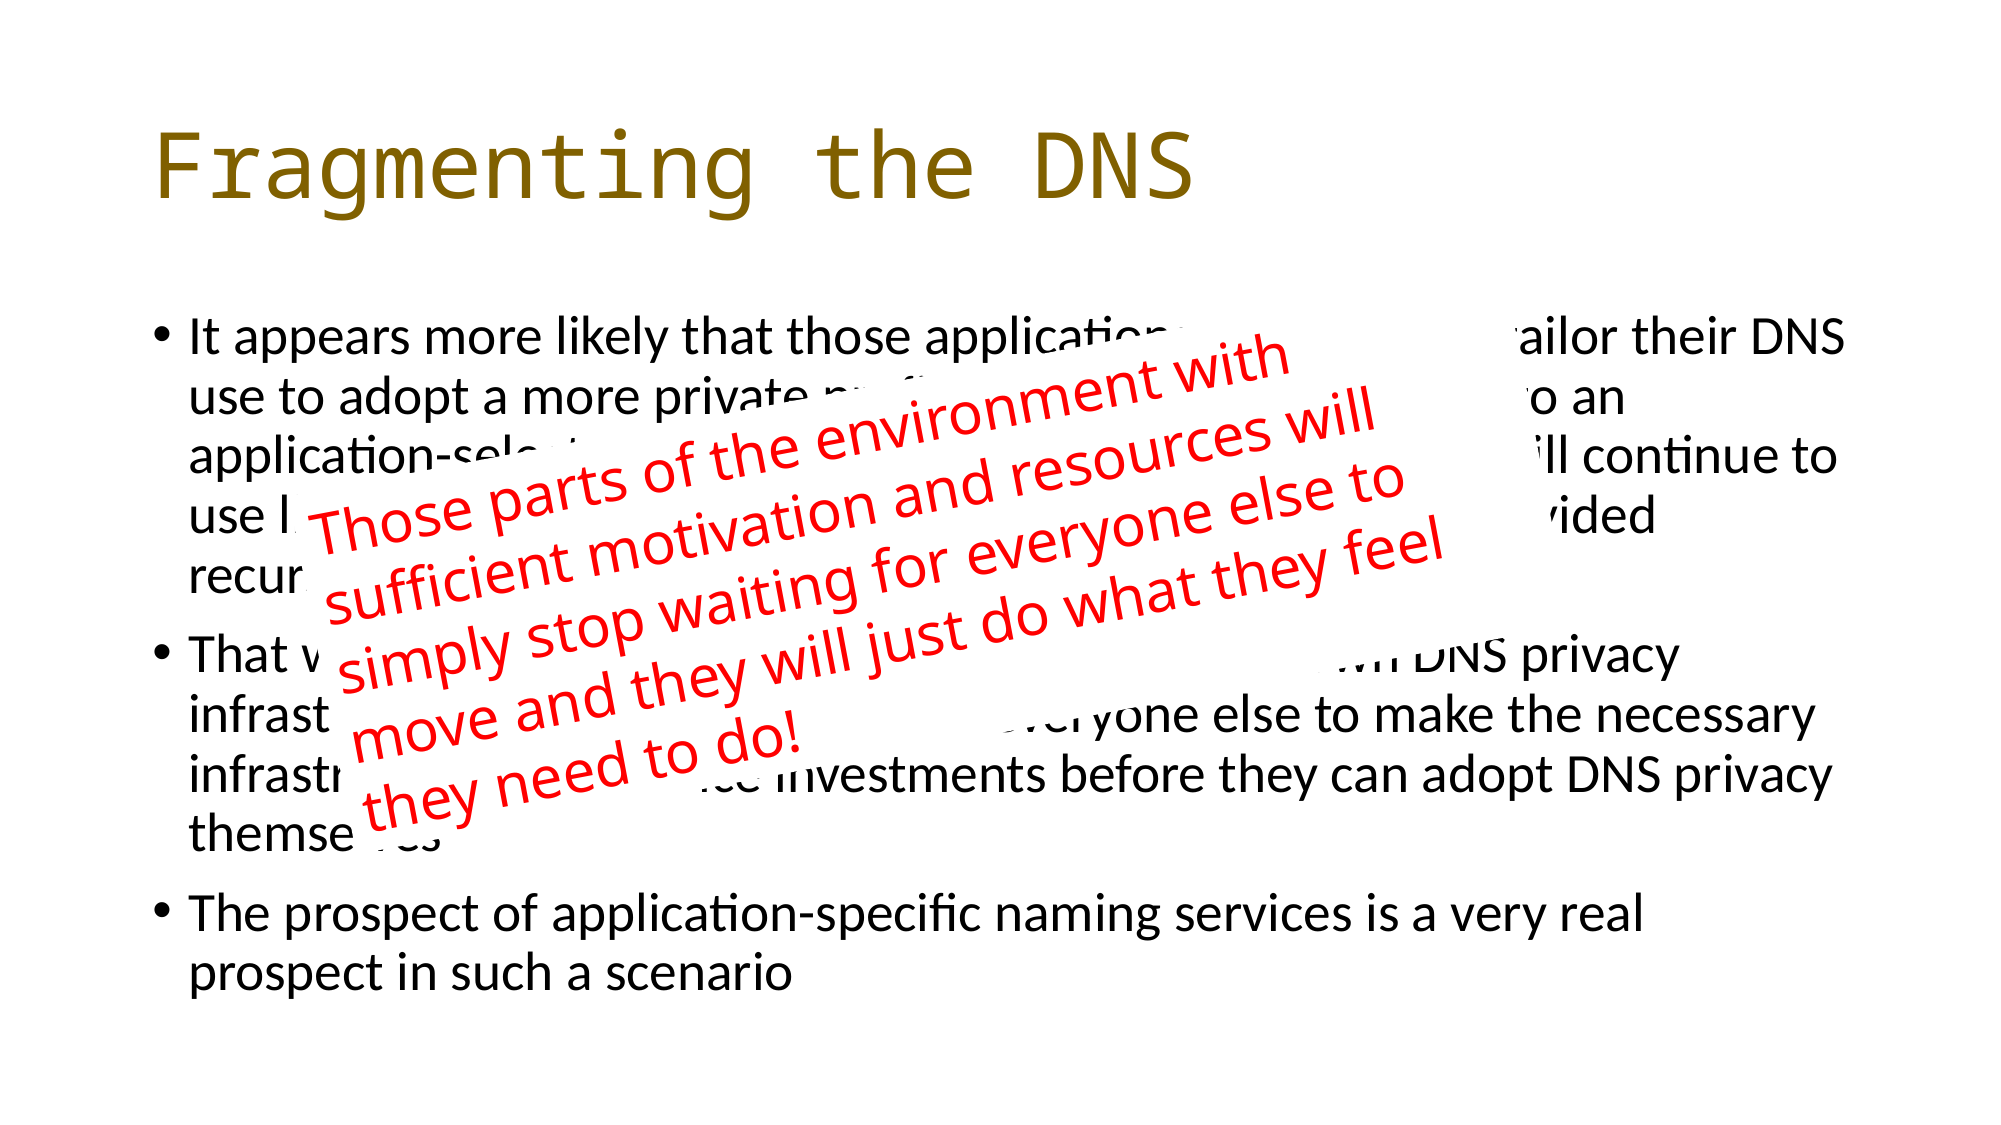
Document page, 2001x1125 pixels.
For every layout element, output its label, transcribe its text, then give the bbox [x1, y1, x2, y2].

title Fragmenting the DNS [137, 59, 1863, 278]
text_box Those parts of the environment with sufficient motivation and resources will simply stop waiting for everyone else to move and they will just do what they feel they need to do! [288, 266, 1572, 855]
list It appears more likely that those applications who want to tailor their DNS use to adopt a more private profile will hive off to use DoH to an application-selected DNS service, while the platform itself will continue to use libraries that will default to DNS over UDP to the ISP-provided recursive DNS resolver That way the application’s ecosystem can fund its own DNS privacy infrastructure and avoid waiting for everyone else to make the necessary infrastructure and service investments before they can adopt DNS privacy themselves The prospect of application-specific naming services is a very real prospect in such a scenario [137, 299, 1863, 1014]
